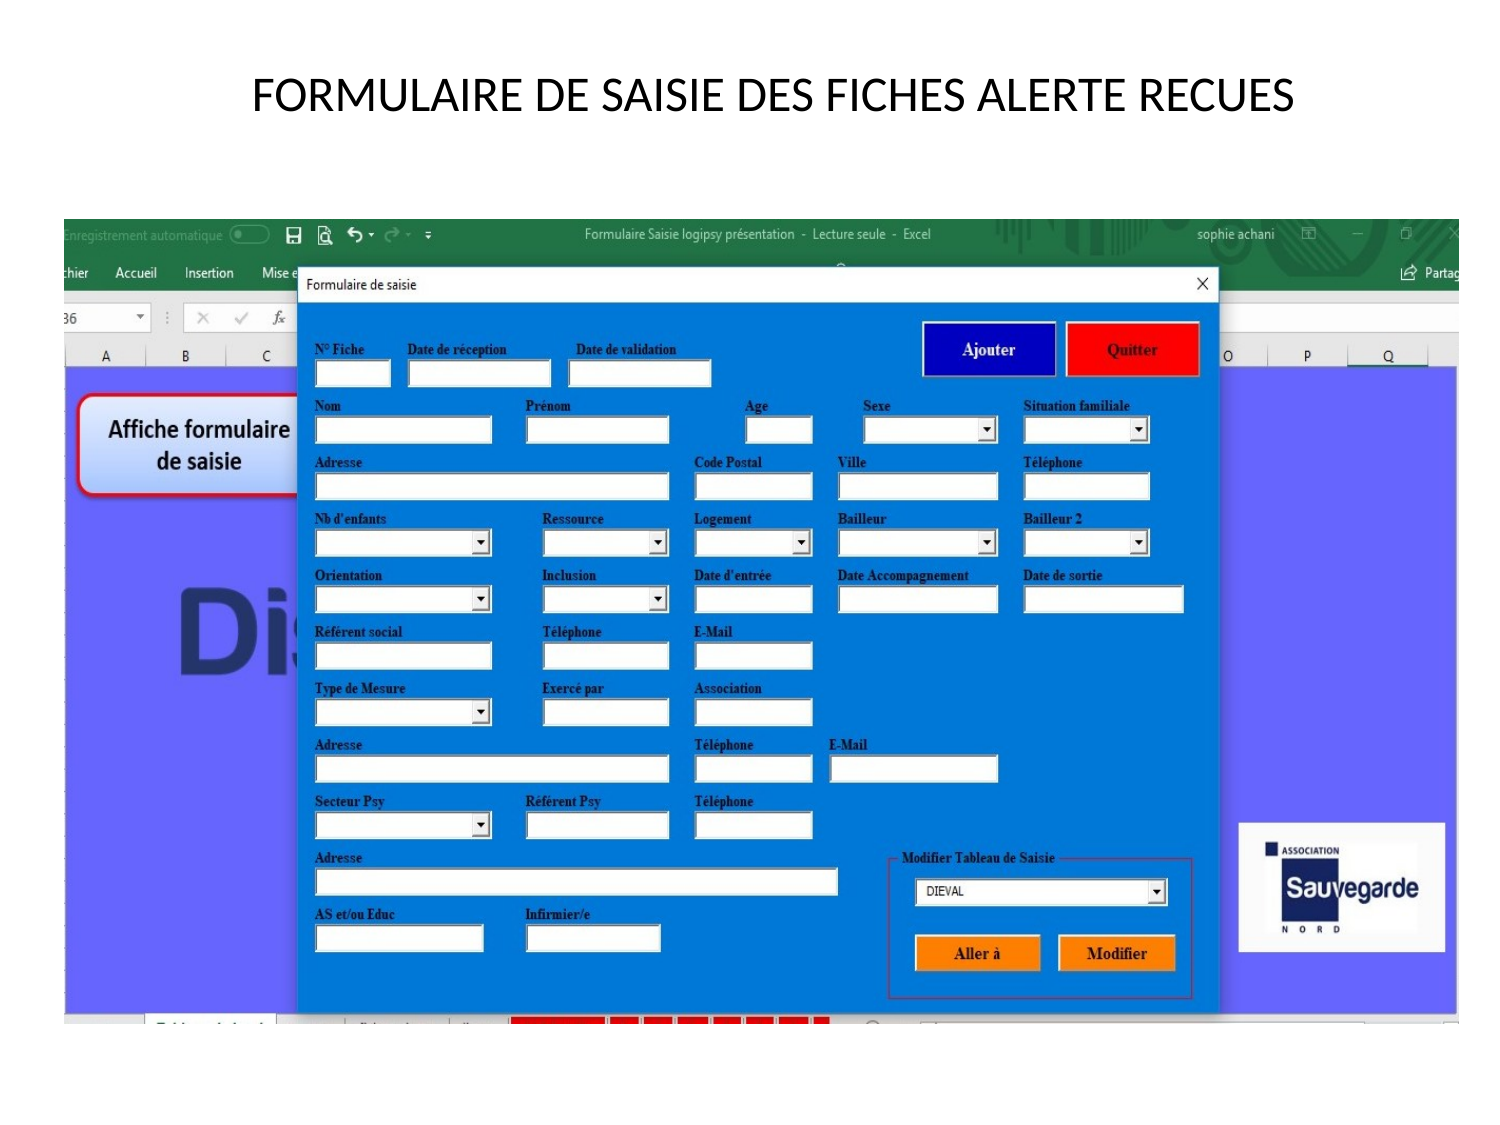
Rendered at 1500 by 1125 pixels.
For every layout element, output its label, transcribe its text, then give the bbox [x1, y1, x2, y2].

text_box FORMULAIRE DE SAISIE DES FICHES ALERTE RECUES [135, 54, 1412, 130]
picture [64, 219, 1459, 1024]
